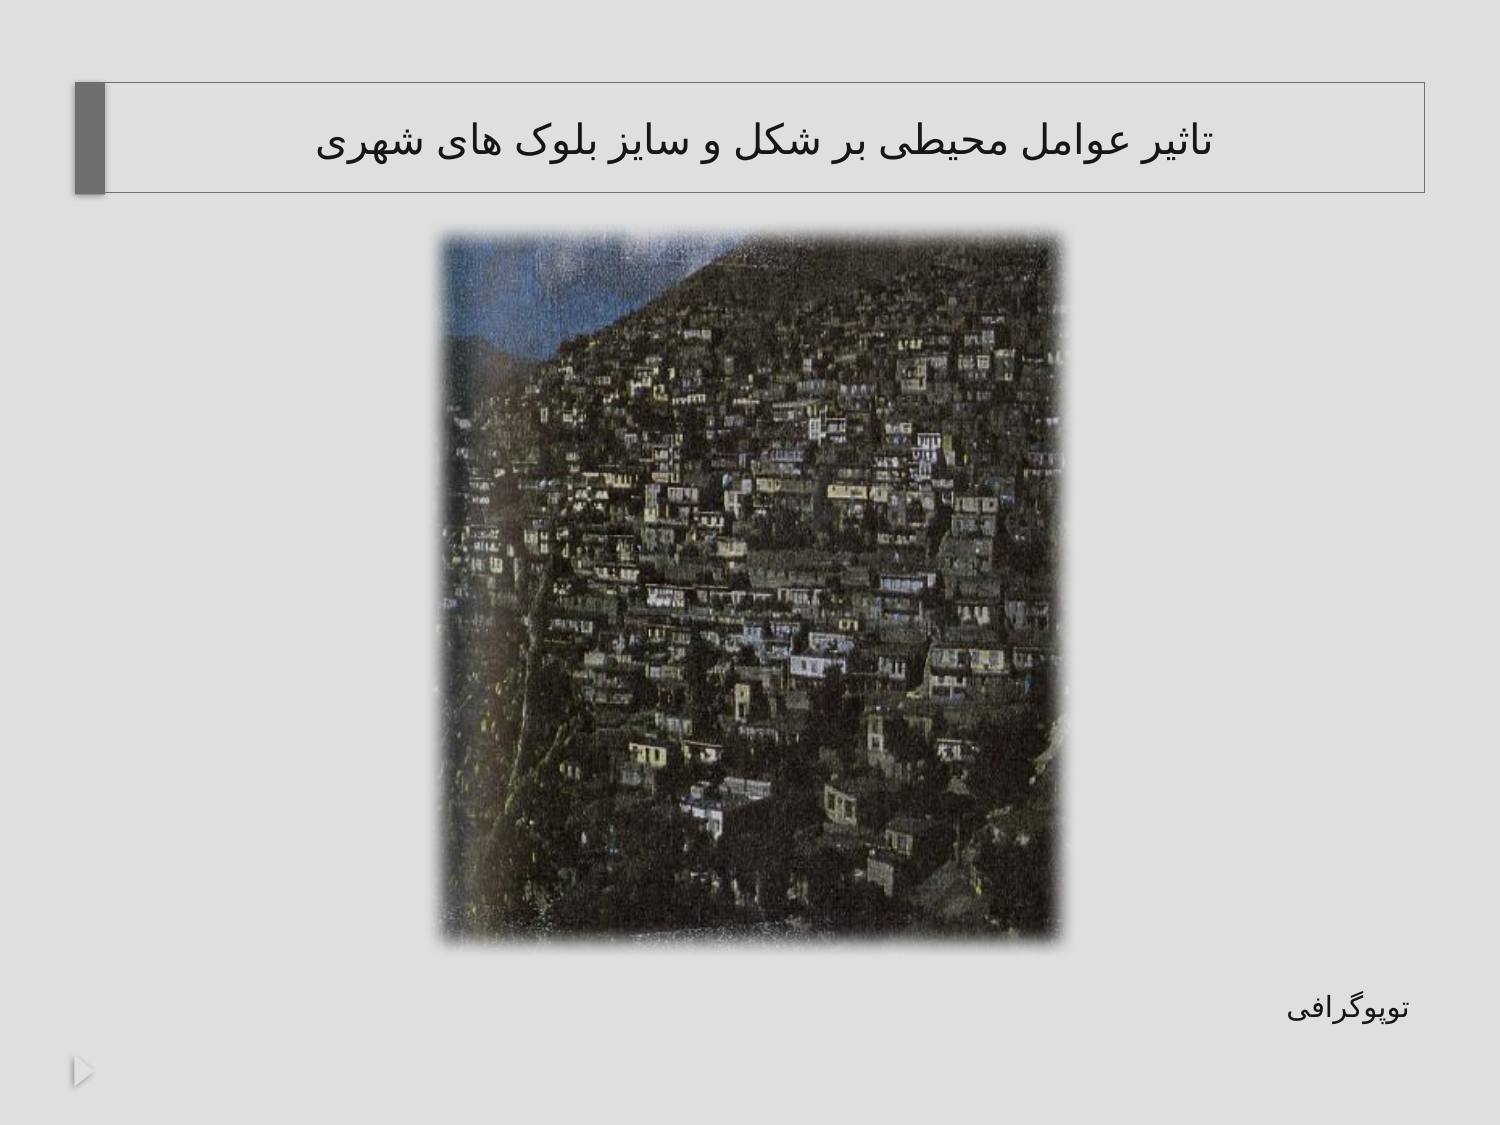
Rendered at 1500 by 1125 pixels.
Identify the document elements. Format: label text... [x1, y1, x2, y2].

list توپوگرافی [75, 962, 1425, 1050]
title تاثیر عوامل محیطی بر شکل و سایز بلوک های شهری [75, 82, 1425, 193]
picture [424, 219, 1076, 958]
